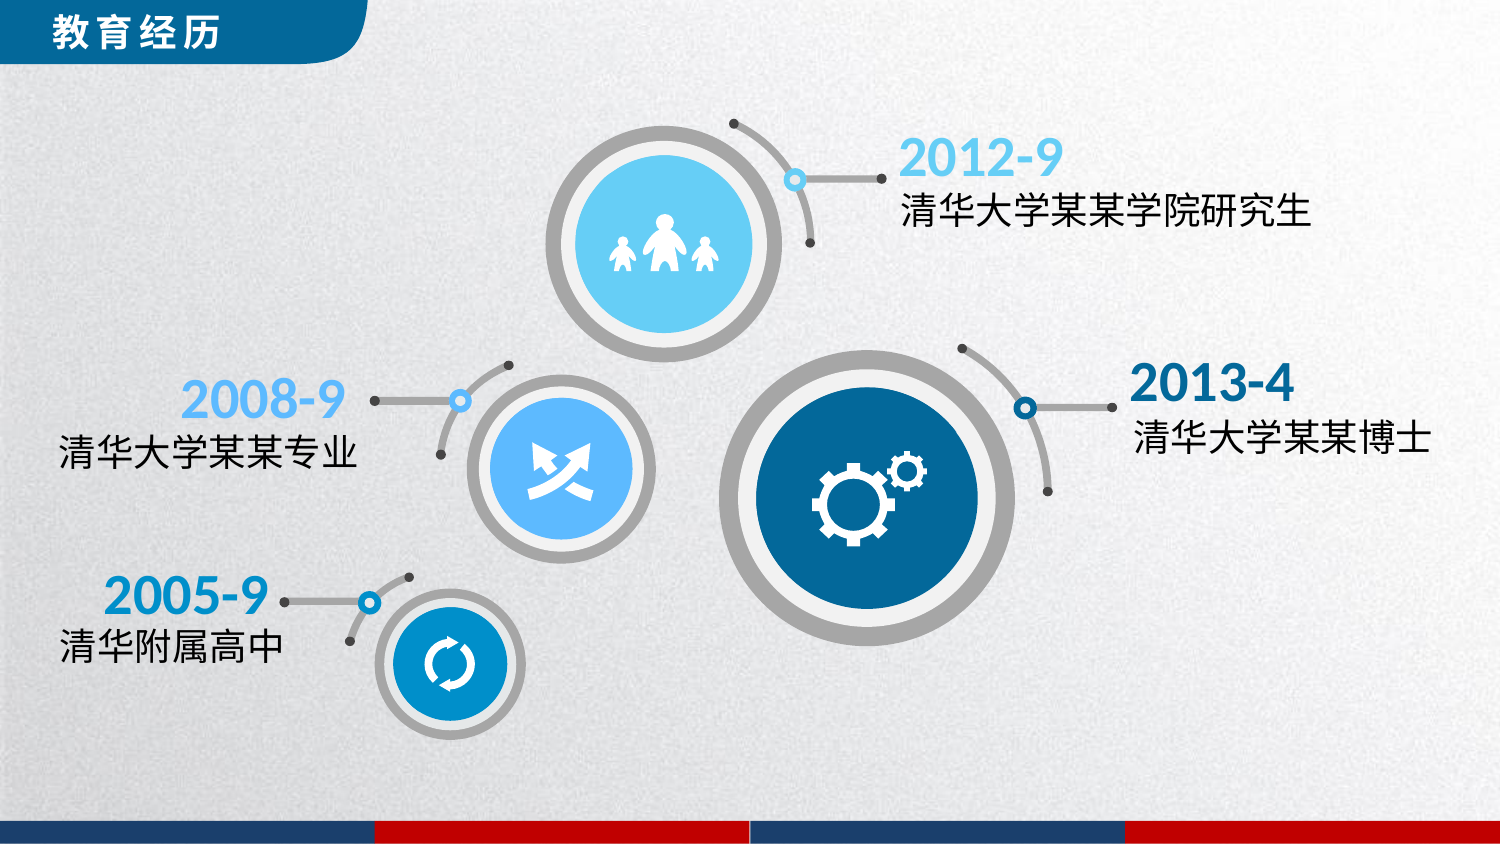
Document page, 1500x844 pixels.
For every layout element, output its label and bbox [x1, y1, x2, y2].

text_box [43, 550, 297, 674]
text_box [377, 360, 514, 460]
text_box [885, 112, 1327, 239]
text_box [301, 572, 415, 647]
text_box [374, 588, 527, 741]
text_box [718, 349, 1016, 647]
text_box [545, 125, 783, 363]
text_box [1116, 337, 1447, 466]
text_box [45, 353, 372, 481]
text_box [0, 0, 368, 65]
text_box [728, 118, 887, 248]
text_box [466, 374, 657, 564]
picture [0, 0, 1500, 820]
text_box [957, 343, 1118, 497]
